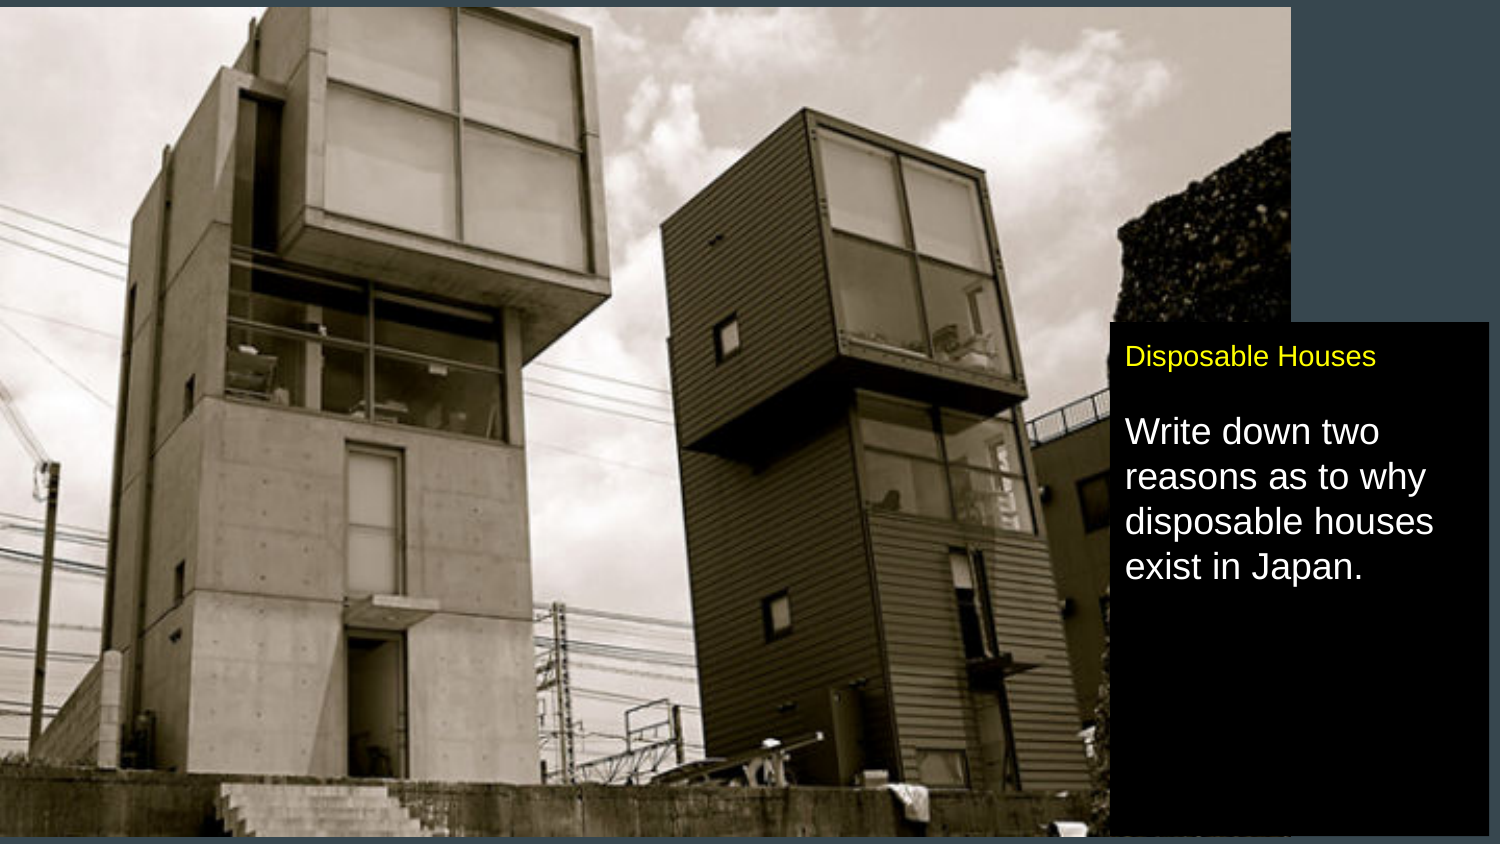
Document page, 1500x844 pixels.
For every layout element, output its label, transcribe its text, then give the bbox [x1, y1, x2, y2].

picture [0, 7, 1292, 837]
text_box Disposable Houses Write down two reasons as to why disposable houses exist in Japan. [1295, 322, 1490, 837]
